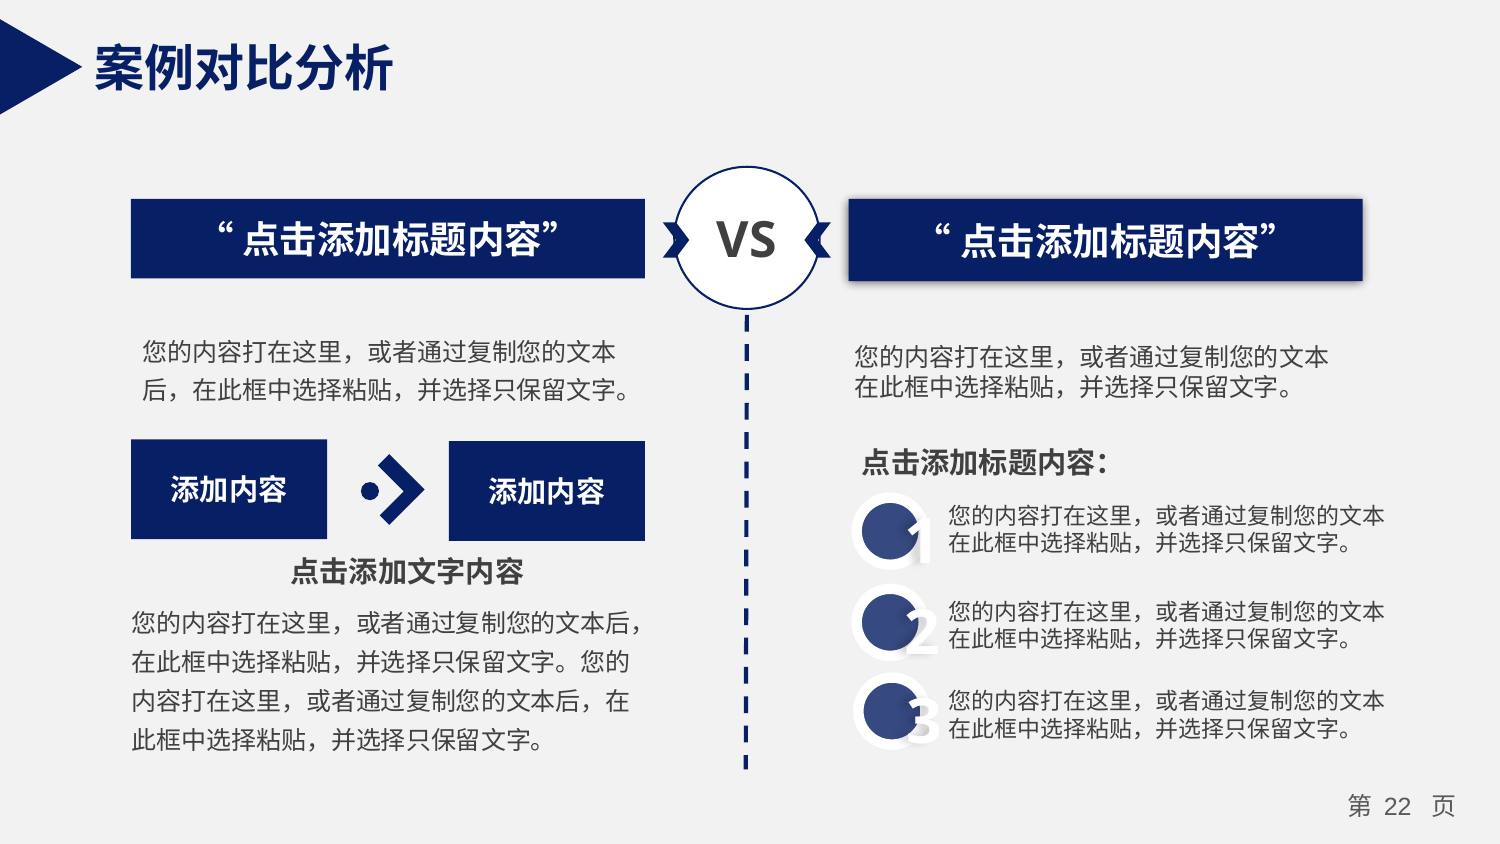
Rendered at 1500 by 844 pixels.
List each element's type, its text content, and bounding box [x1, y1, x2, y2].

text_box 点击添加文字内容 [279, 547, 536, 594]
text_box 您的内容打在这里，或者通过复制您的文本 在此框中选择粘贴，并选择只保留文字。 [843, 335, 1375, 407]
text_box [360, 464, 415, 515]
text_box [856, 493, 924, 584]
text_box 您的内容打在这里，或者通过复制您的文本后，在此框中选择粘贴，并选择只保留文字。您的内容打在这里，或者通过复制您的文本后，在此框中选择粘贴，并选择只保留文字。 [120, 593, 646, 761]
text_box 添加内容 [131, 439, 328, 540]
text_box 您的内容打在这里，或者通过复制您的文本 在此框中选择粘贴，并选择只保留文字。 [937, 495, 1403, 562]
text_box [856, 584, 924, 676]
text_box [858, 673, 926, 765]
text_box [131, 166, 1363, 309]
text_box 点击添加标题内容： [850, 438, 1205, 485]
text_box 您的内容打在这里，或者通过复制您的文本 在此框中选择粘贴，并选择只保留文字。 [937, 681, 1403, 748]
text_box [0, 19, 83, 115]
text_box 案例对比分析 [79, 29, 410, 105]
text_box 添加内容 [448, 441, 645, 541]
text_box 您的内容打在这里，或者通过复制您的文本 在此框中选择粘贴，并选择只保留文字。 [937, 591, 1403, 658]
text_box 您的内容打在这里，或者通过复制您的文本后，在此框中选择粘贴，并选择只保留文字。 [130, 321, 645, 411]
